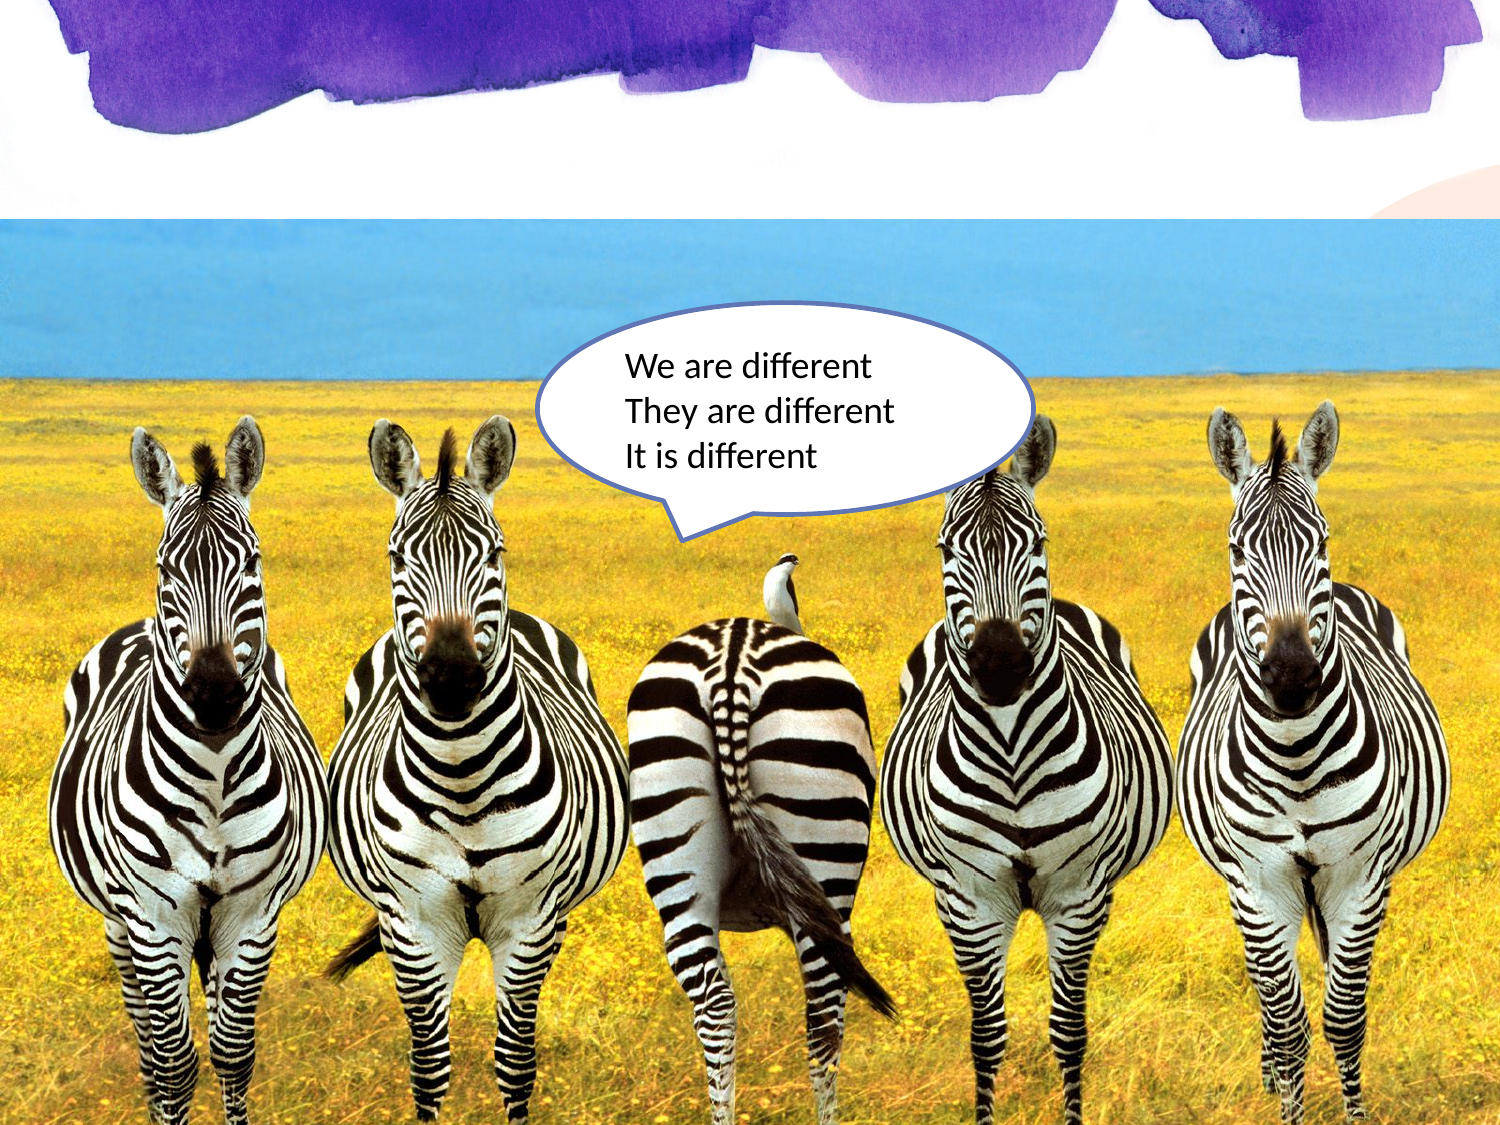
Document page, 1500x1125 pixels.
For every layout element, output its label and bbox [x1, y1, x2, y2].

list [0, 219, 1500, 1125]
picture [0, 0, 1500, 219]
